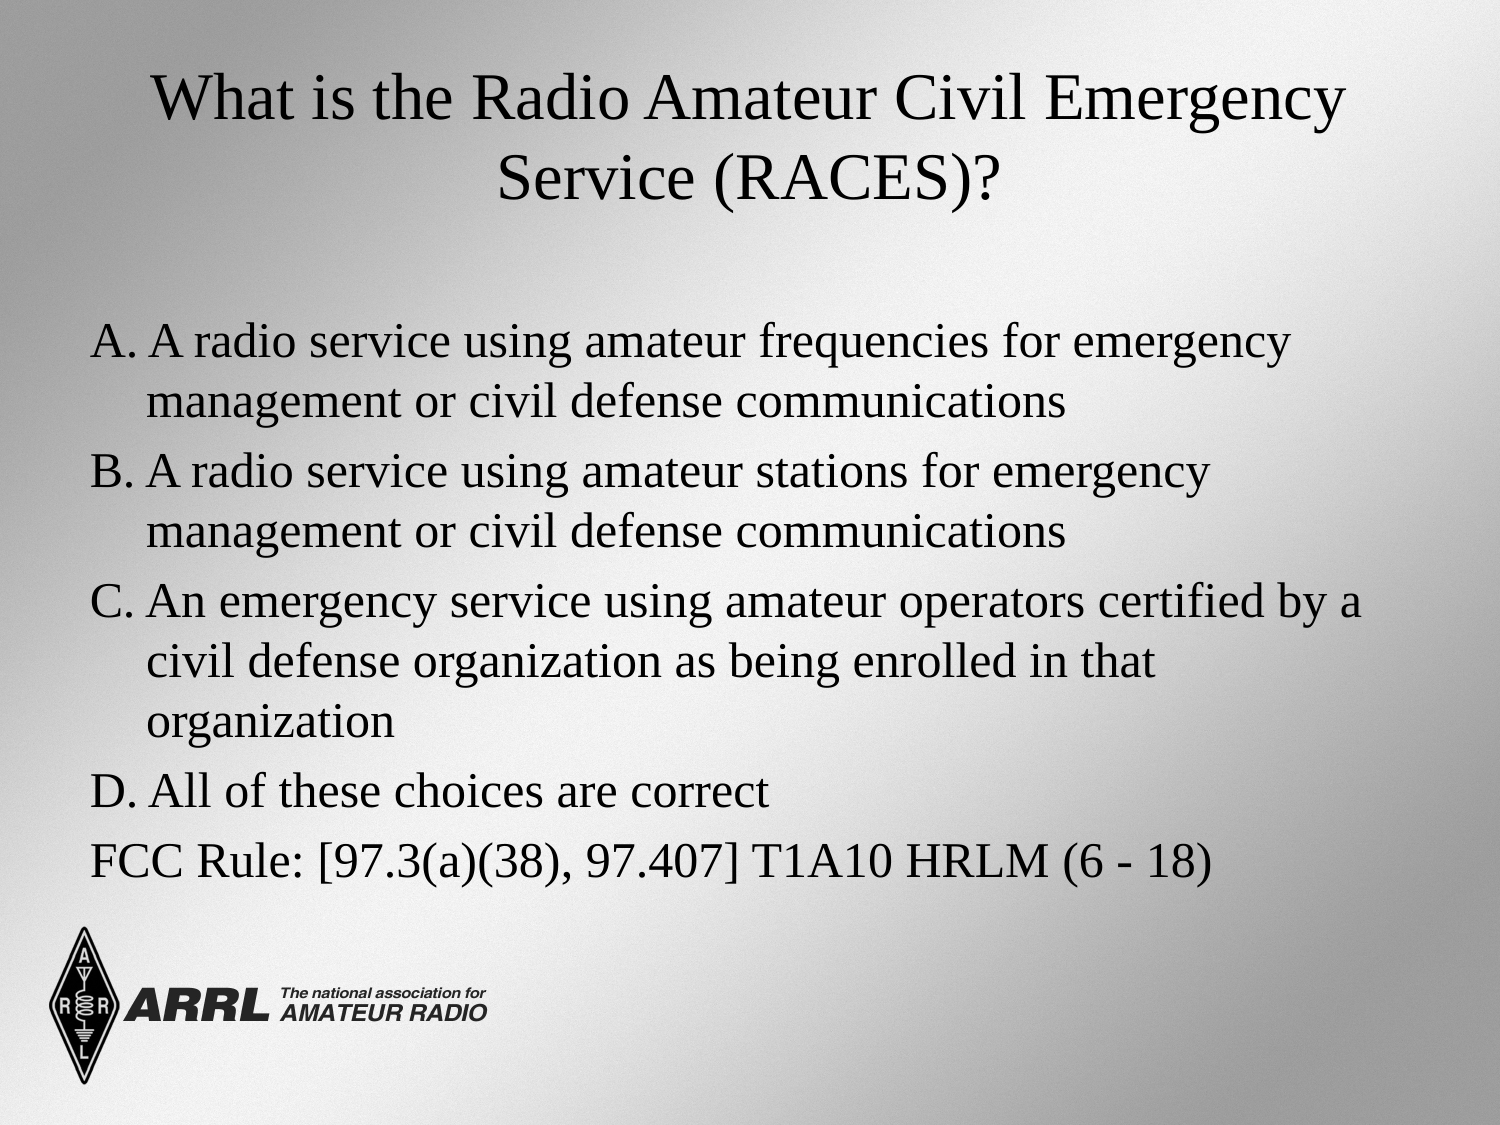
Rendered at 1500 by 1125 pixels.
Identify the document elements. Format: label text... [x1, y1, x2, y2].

picture [0, 0, 1500, 1125]
title What is the Radio Amateur Civil Emergency Service (RACES)? [75, 45, 1425, 233]
list A. A radio service using amateur frequencies for emergency management or civil defense communications B. A radio service using amateur stations for emergency management or civil defense communications C. An emergency service using amateur operators certified by a civil defense organization as being enrolled in that organization D. All of these choices are correct FCC Rule: [97.3(a)(38), 97.407] T1A10 HRLM (6 - 18) [75, 299, 1425, 1005]
